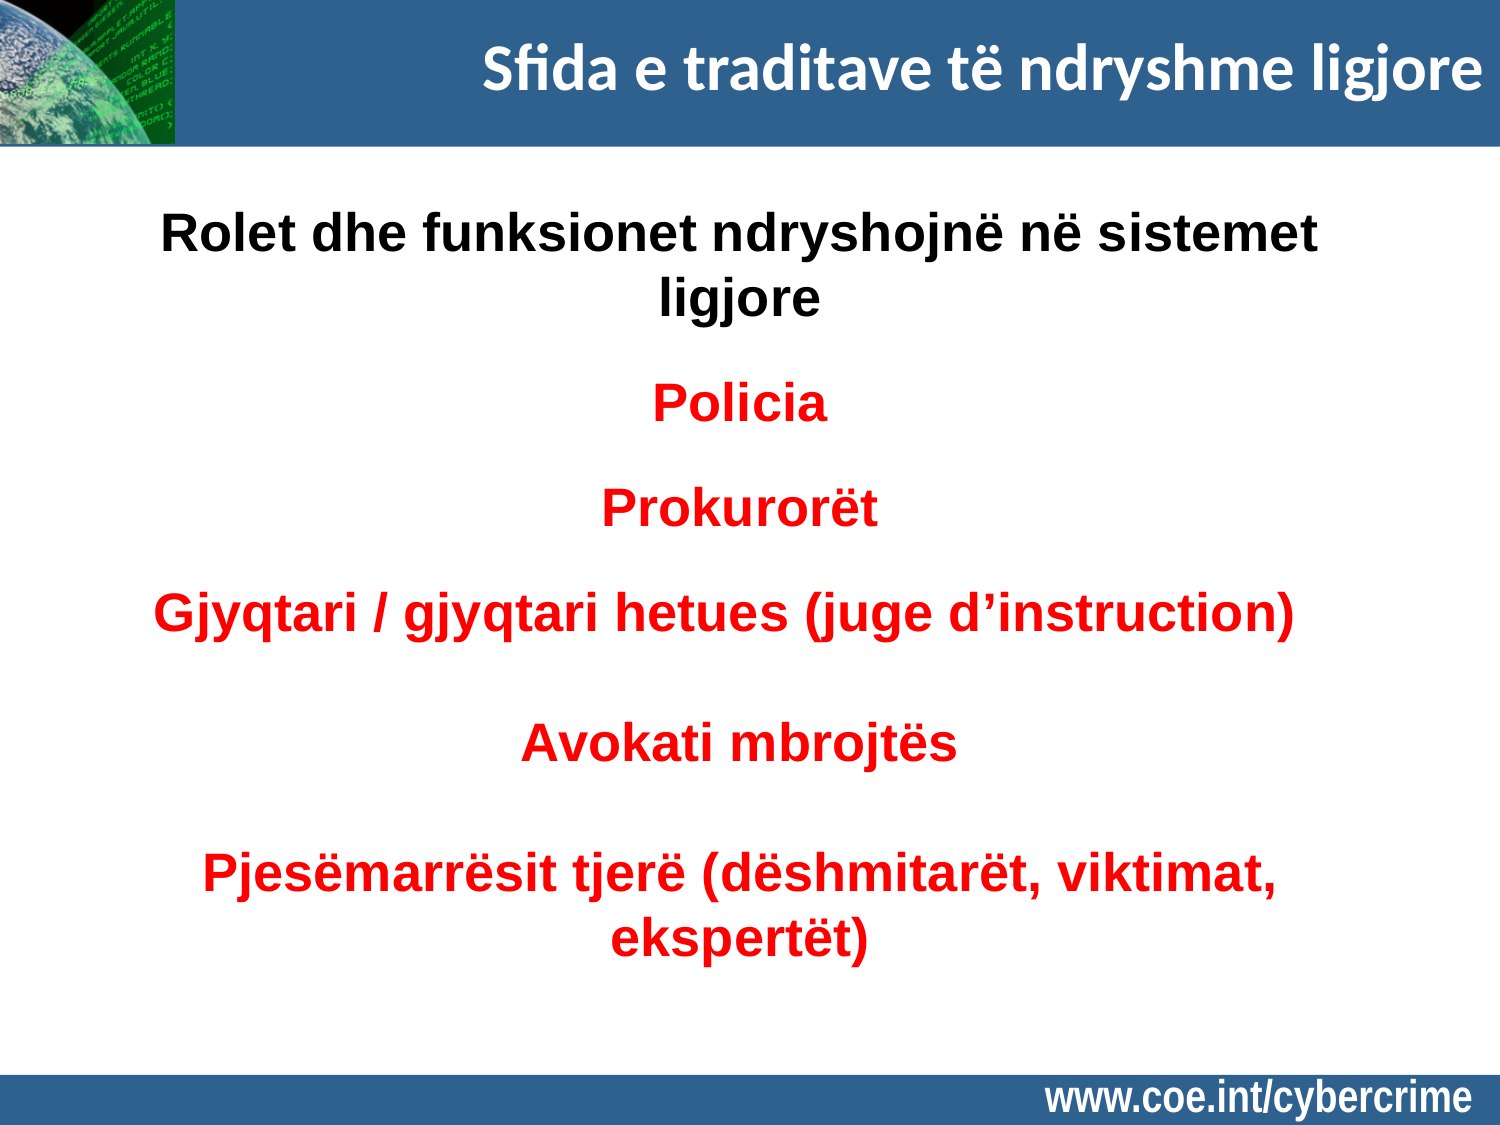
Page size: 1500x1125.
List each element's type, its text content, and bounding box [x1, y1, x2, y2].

text_box Sfida e traditave të ndryshme ligjore [177, 0, 1500, 149]
picture [0, 0, 175, 144]
text_box www.coe.int/cybercrime [1030, 1059, 1500, 1125]
text_box Rolet dhe funksionet ndryshojnë në sistemet ligjore Policia Prokurorët Gjyqtari / gjyqtari hetues (juge d’instruction) Avokati mbrojtës Pjesëmarrësit tjerë (dëshmitarët, viktimat, ekspertët) [100, 190, 1380, 975]
text_box [0, 1073, 1030, 1125]
